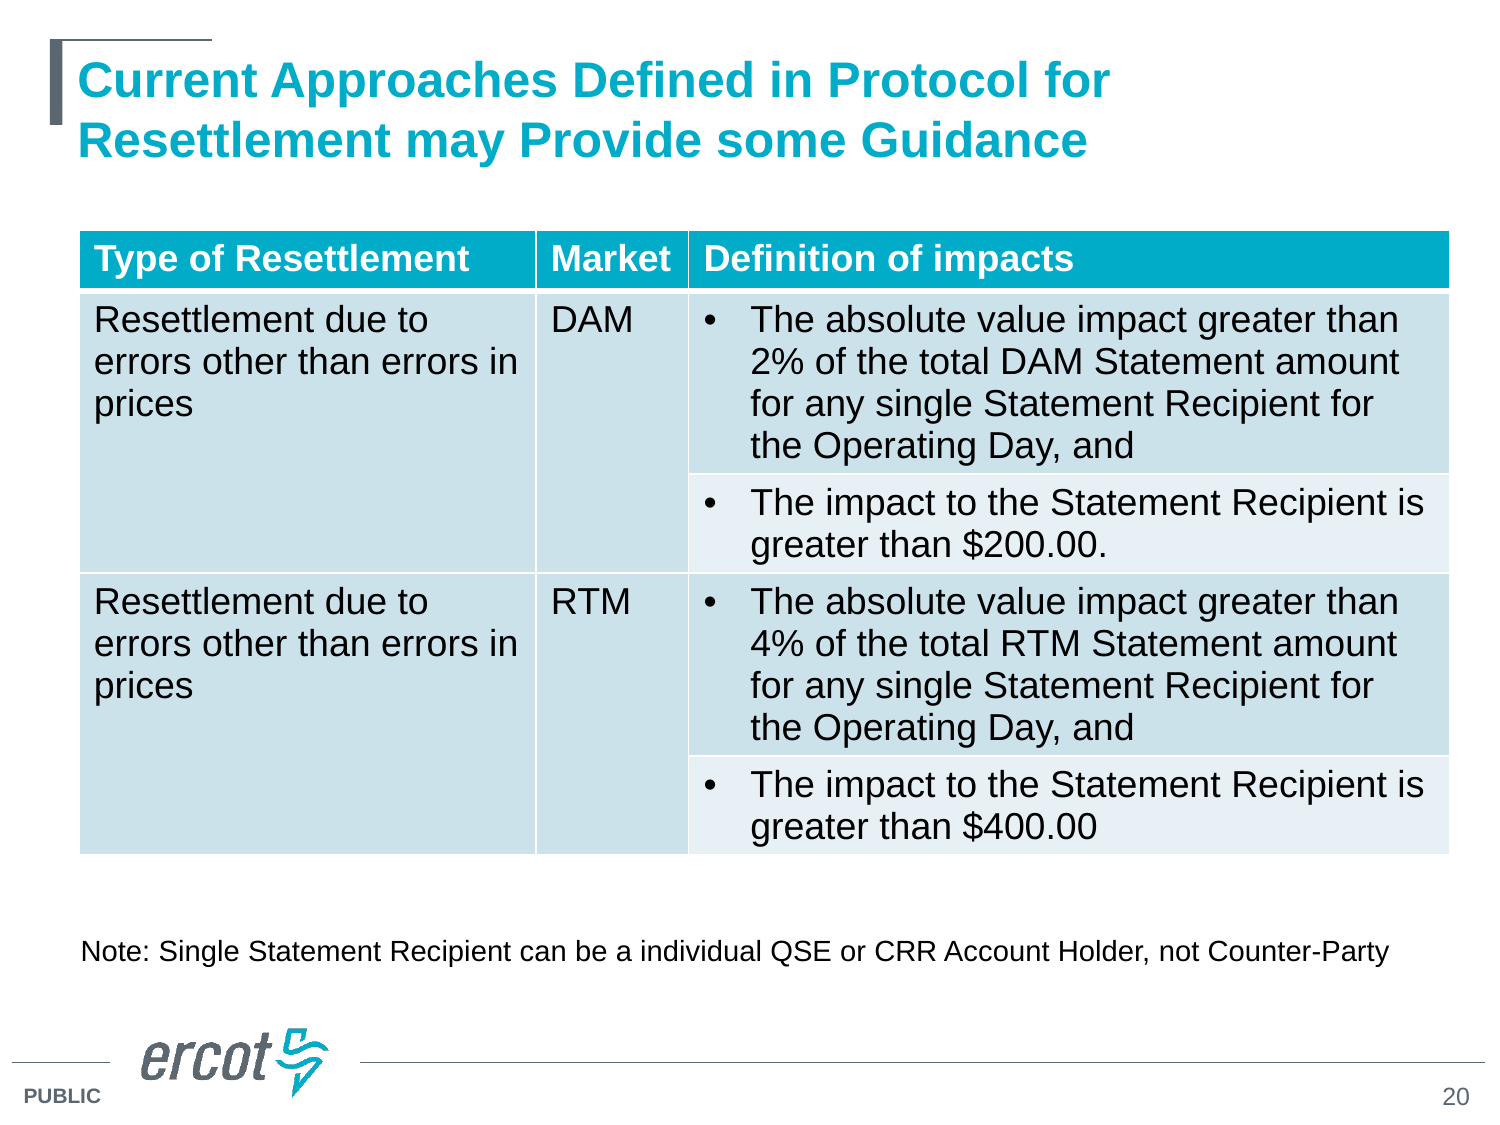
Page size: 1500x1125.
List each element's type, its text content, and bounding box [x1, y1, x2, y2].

table_cell The absolute value impact greater than 4% of the total RTM Statement amount for any single Statement Recipient for the Operating Day, and [689, 574, 1449, 755]
table_cell The impact to the Statement Recipient is greater than $400.00 [689, 757, 1449, 854]
table_cell RTM [537, 574, 688, 854]
table_cell The absolute value impact greater than 2% of the total DAM Statement amount for any single Statement Recipient for the Operating Day, and [689, 294, 1449, 473]
table_header Type of Resettlement [80, 231, 535, 288]
table_cell DAM [537, 294, 688, 572]
table_cell Resettlement due to errors other than errors in prices [80, 294, 535, 572]
table_header Market [537, 231, 688, 288]
table_header Definition of impacts [689, 231, 1449, 288]
table_cell The impact to the Statement Recipient is greater than $200.00. [689, 475, 1449, 572]
picture [137, 1024, 332, 1100]
title Current Approaches Defined in Protocol for Resettlement may Provide some Guidance [62, 39, 1450, 228]
table_cell Resettlement due to errors other than errors in prices [80, 574, 535, 854]
text_box Note: Single Statement Recipient can be a individual QSE or CRR Account Holder, not Counter-Party [65, 924, 1466, 975]
